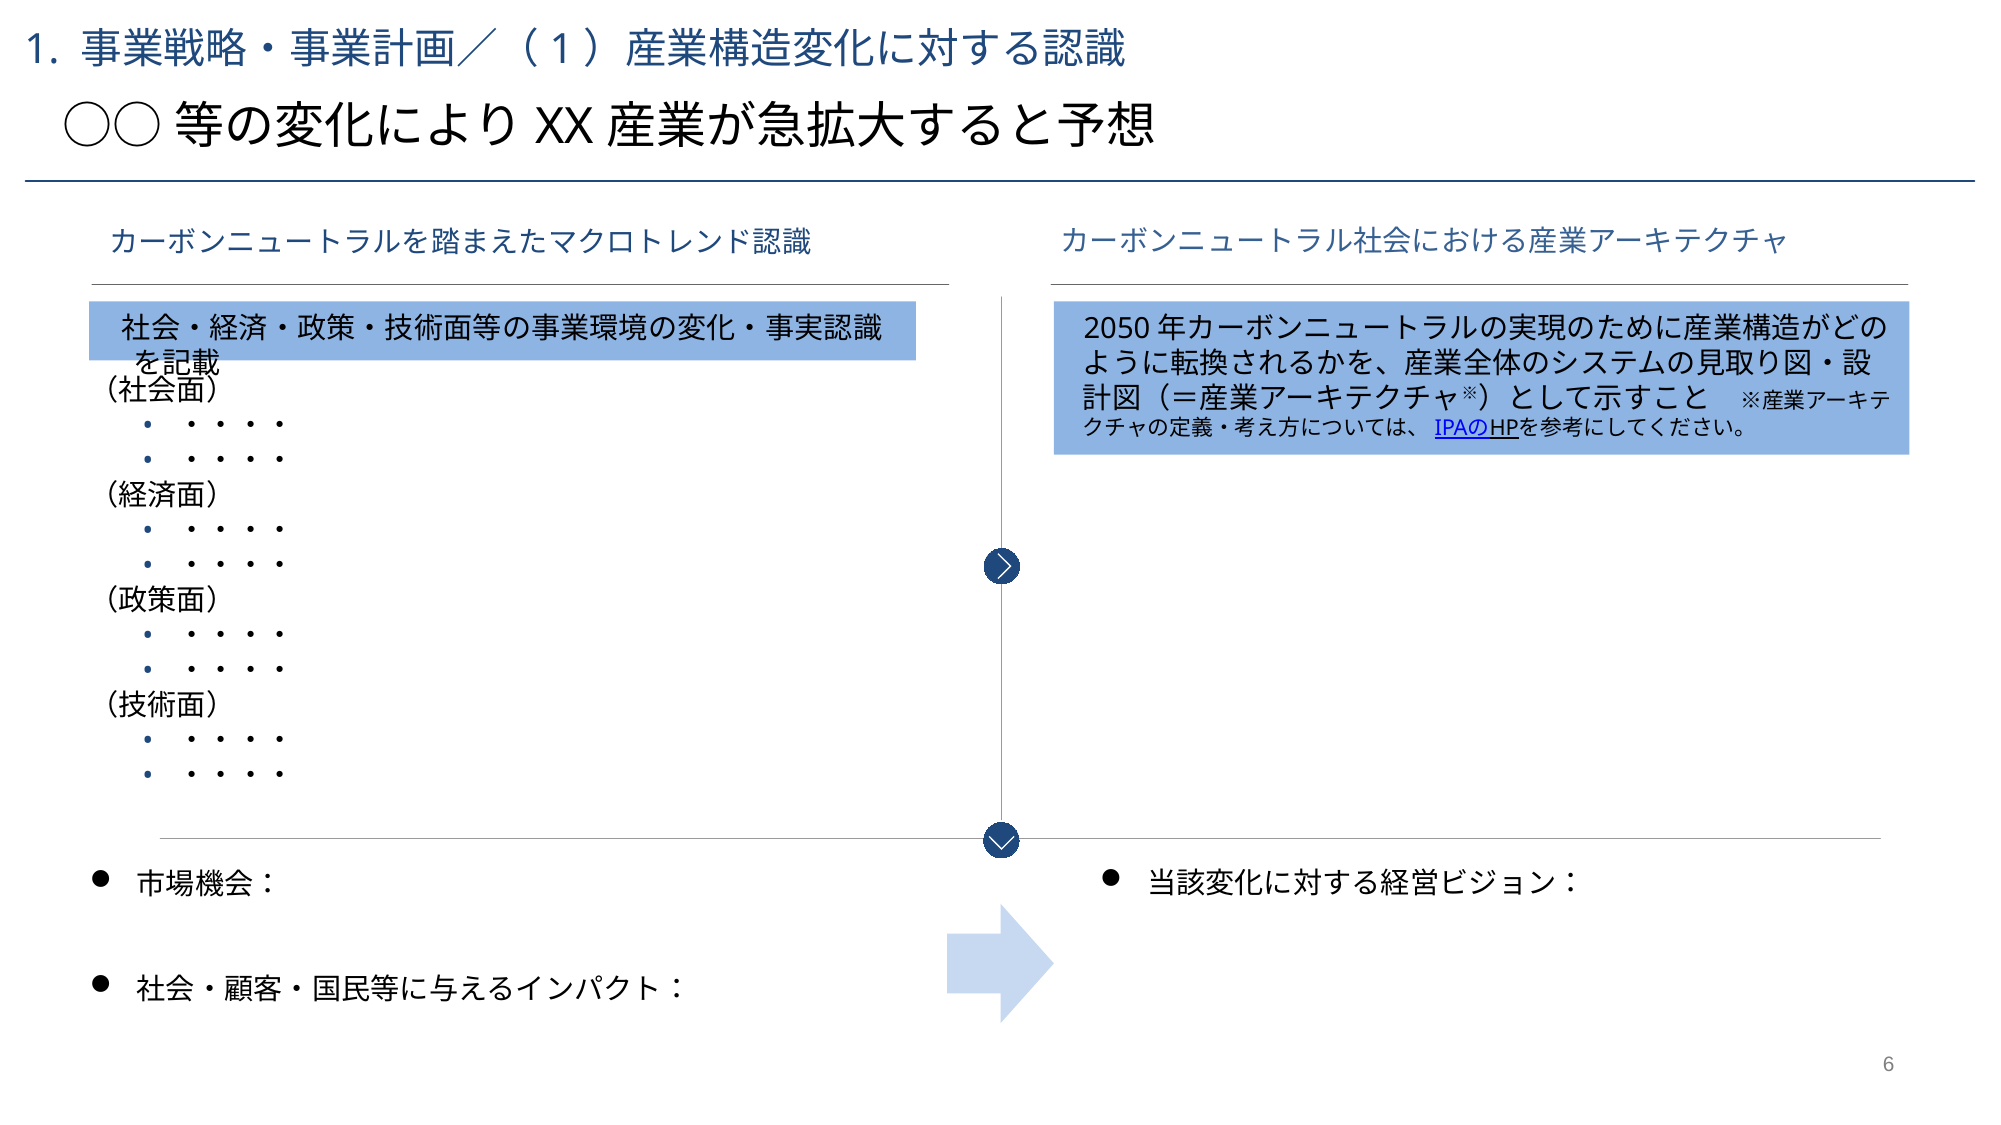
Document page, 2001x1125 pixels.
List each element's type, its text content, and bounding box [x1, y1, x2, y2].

text_box カーボンニュートラルを踏まえたマクロトレンド認識 [93, 211, 943, 270]
text_box 市場機会： 社会・顧客・国民等に与えるインパクト： [89, 857, 923, 1083]
text_box 1. 事業戦略・事業計画／（1）産業構造変化に対する認識 [24, 28, 1818, 74]
text_box [946, 902, 1055, 1025]
text_box 当該変化に対する経営ビジョン： [1099, 856, 1662, 1051]
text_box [983, 296, 1020, 820]
text_box 2050年カーボンニュートラルの実現のために産業構造がどのように転換されるかを、産業全体のシステムの見取り図・設計図（＝産業アーキテクチャ※）として示すこと ※産業アーキテクチャの定義・考え方については、IPAのHPを参考にしてください。 [1053, 301, 1910, 455]
text_box ○○等の変化によりXX産業が急拡大すると予想 [62, 100, 1908, 155]
text_box カーボンニュートラル社会における産業アーキテクチャ [1045, 210, 1819, 269]
text_box 社会・経済・政策・技術面等の事業環境の変化・事実認識を記載 [88, 301, 917, 361]
text_box （社会面） ・・・・ ・・・・ （経済面） ・・・・ ・・・・ （政策面） ・・・・ ・・・・ （技術面） ・・・・ ・・・・ [88, 363, 923, 743]
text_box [983, 822, 1020, 859]
